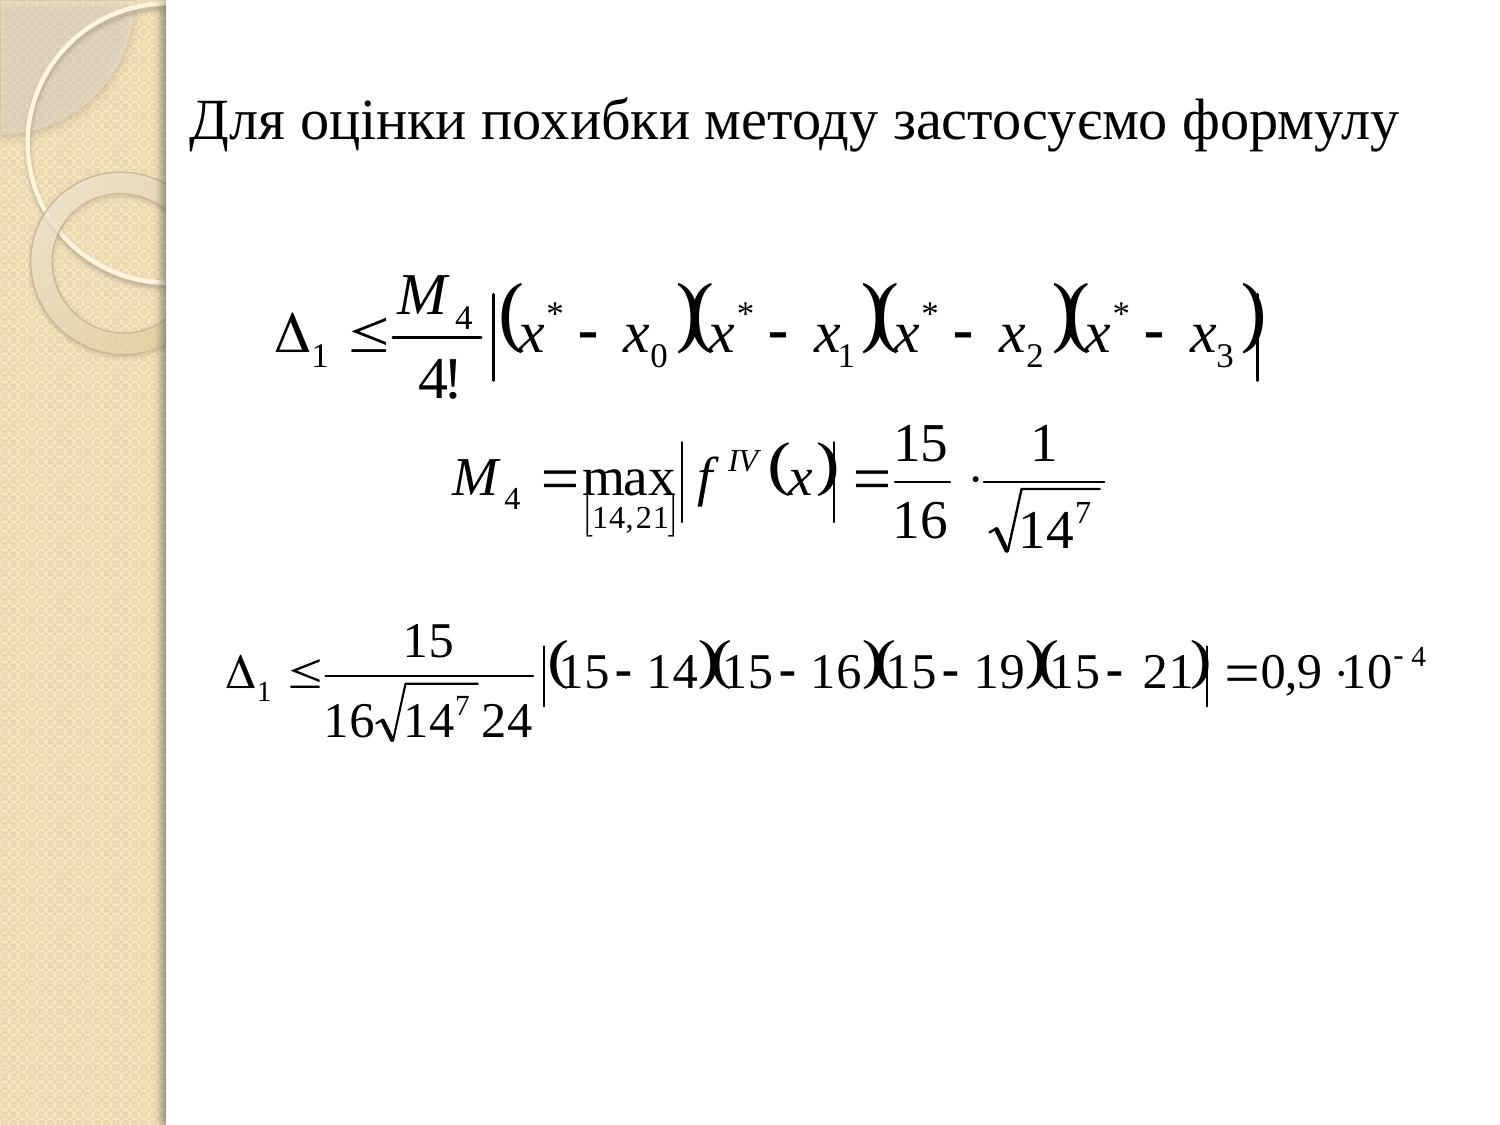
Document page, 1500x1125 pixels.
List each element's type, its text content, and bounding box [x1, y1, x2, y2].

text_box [217, 609, 1434, 752]
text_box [265, 257, 1274, 412]
text_box Для оцінки похибки методу застосуємо формулу [175, 73, 1475, 159]
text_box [442, 408, 1117, 565]
